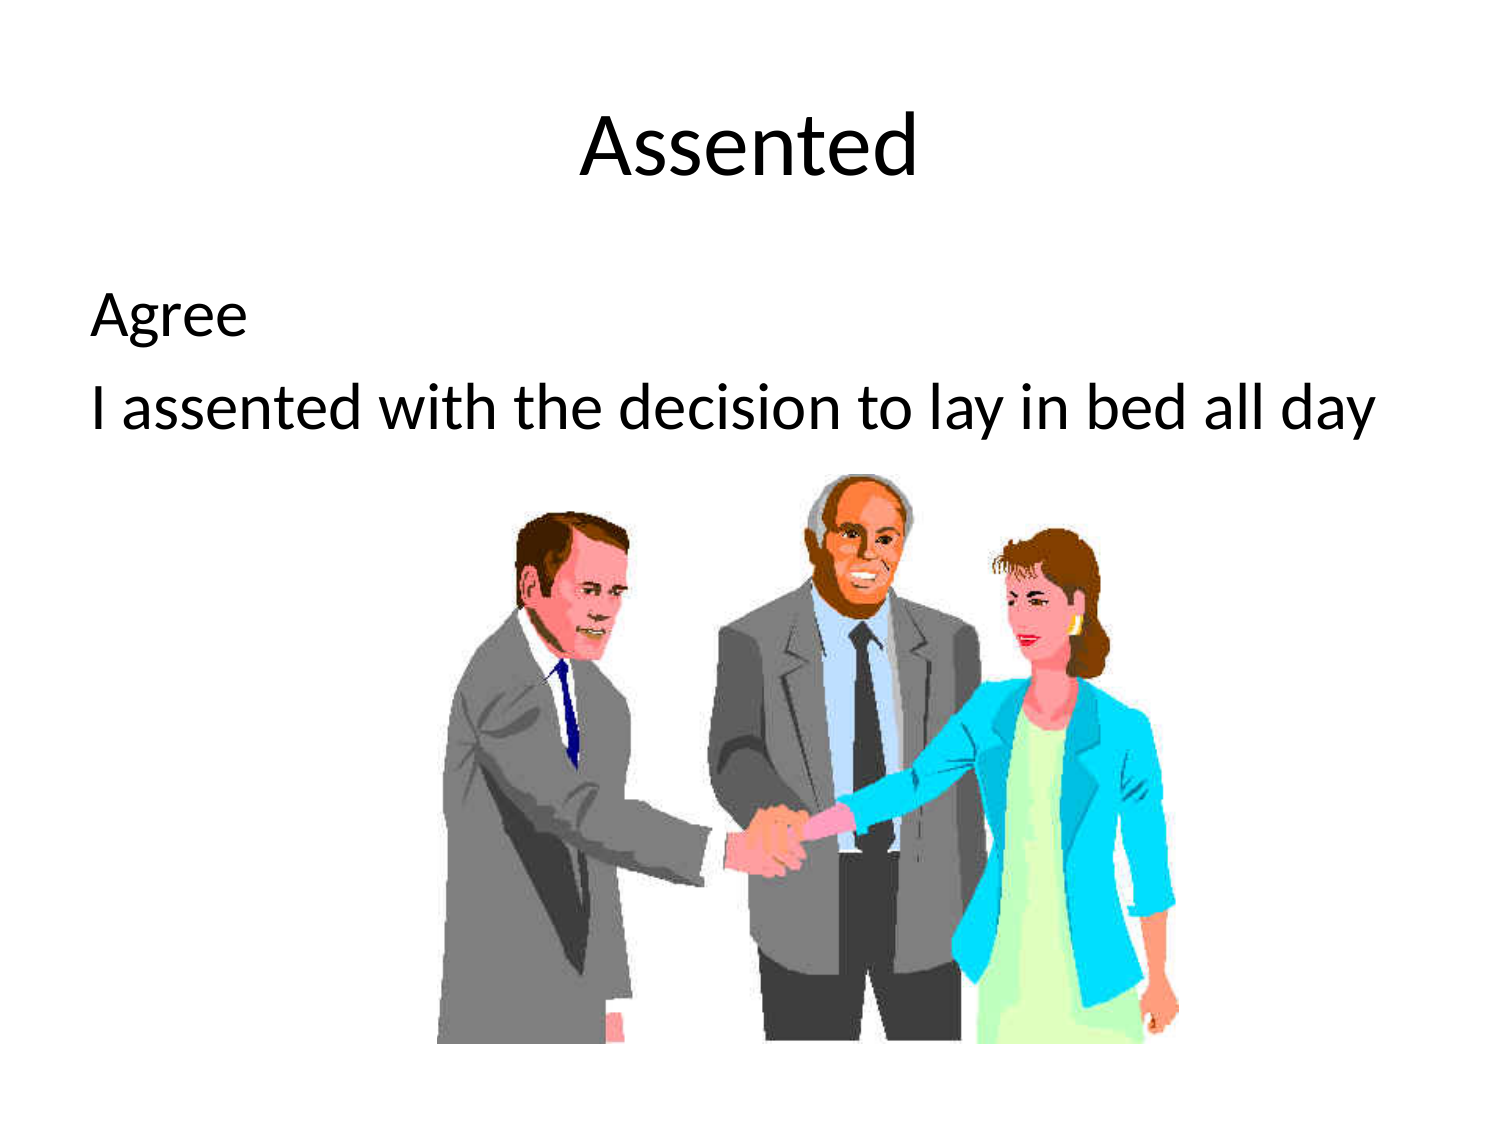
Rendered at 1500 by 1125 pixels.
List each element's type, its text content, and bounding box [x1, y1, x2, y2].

title Assented [75, 45, 1425, 233]
picture [437, 474, 1179, 1044]
list Agree I assented with the decision to lay in bed all day [75, 262, 1425, 1005]
